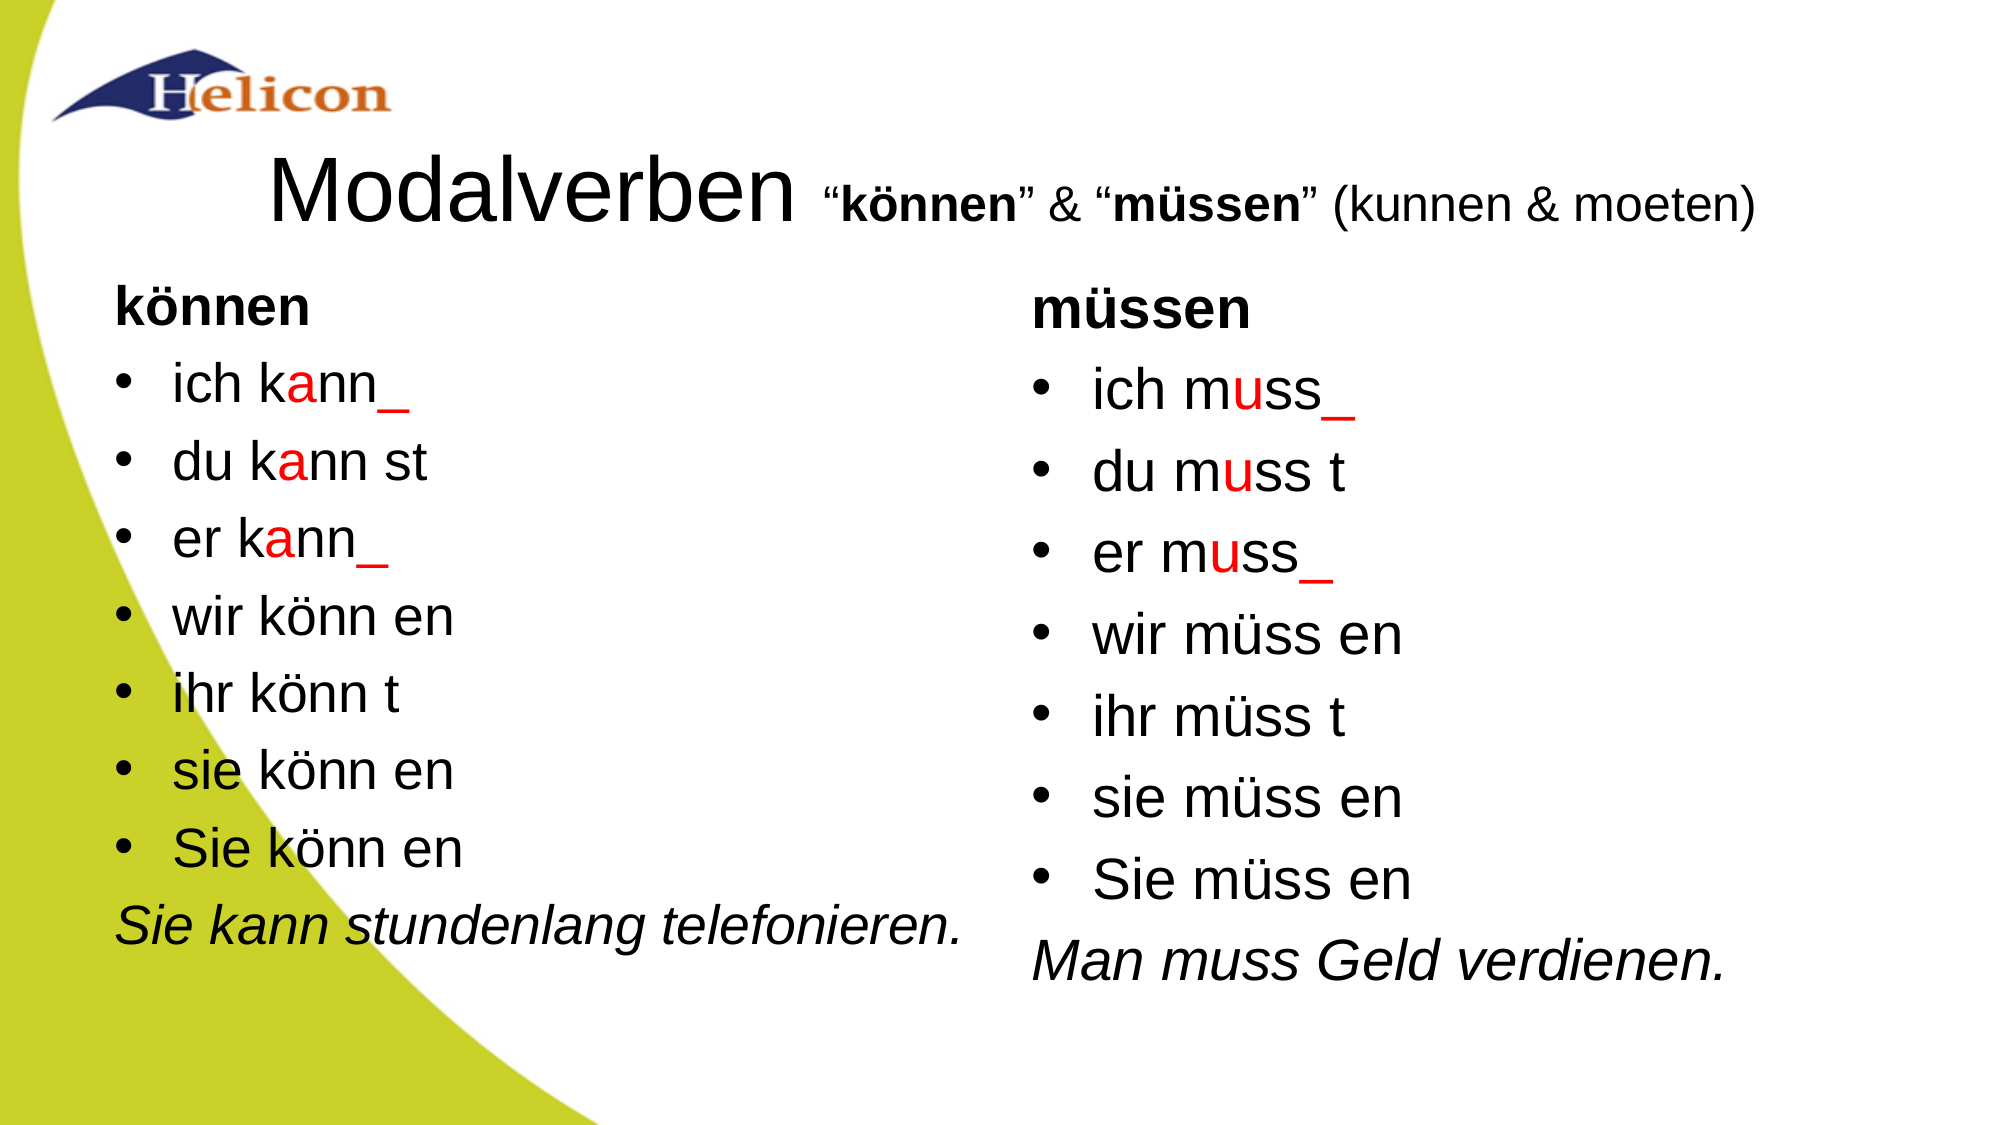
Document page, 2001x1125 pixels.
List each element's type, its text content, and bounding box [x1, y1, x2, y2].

list können ich kann_ du kann st er kann_ wir könn en ihr könn t sie könn en Sie könn en Sie kann stundenlang telefonieren. [99, 262, 984, 1005]
list müssen ich muss_ du muss t er muss_ wir müss en ihr müss t sie müss en Sie müss en Man muss Geld verdienen. [1016, 262, 1900, 1005]
title Modalverben “können” & “müssen” (kunnen & moeten) [99, 90, 1900, 279]
picture [0, 0, 2000, 1125]
